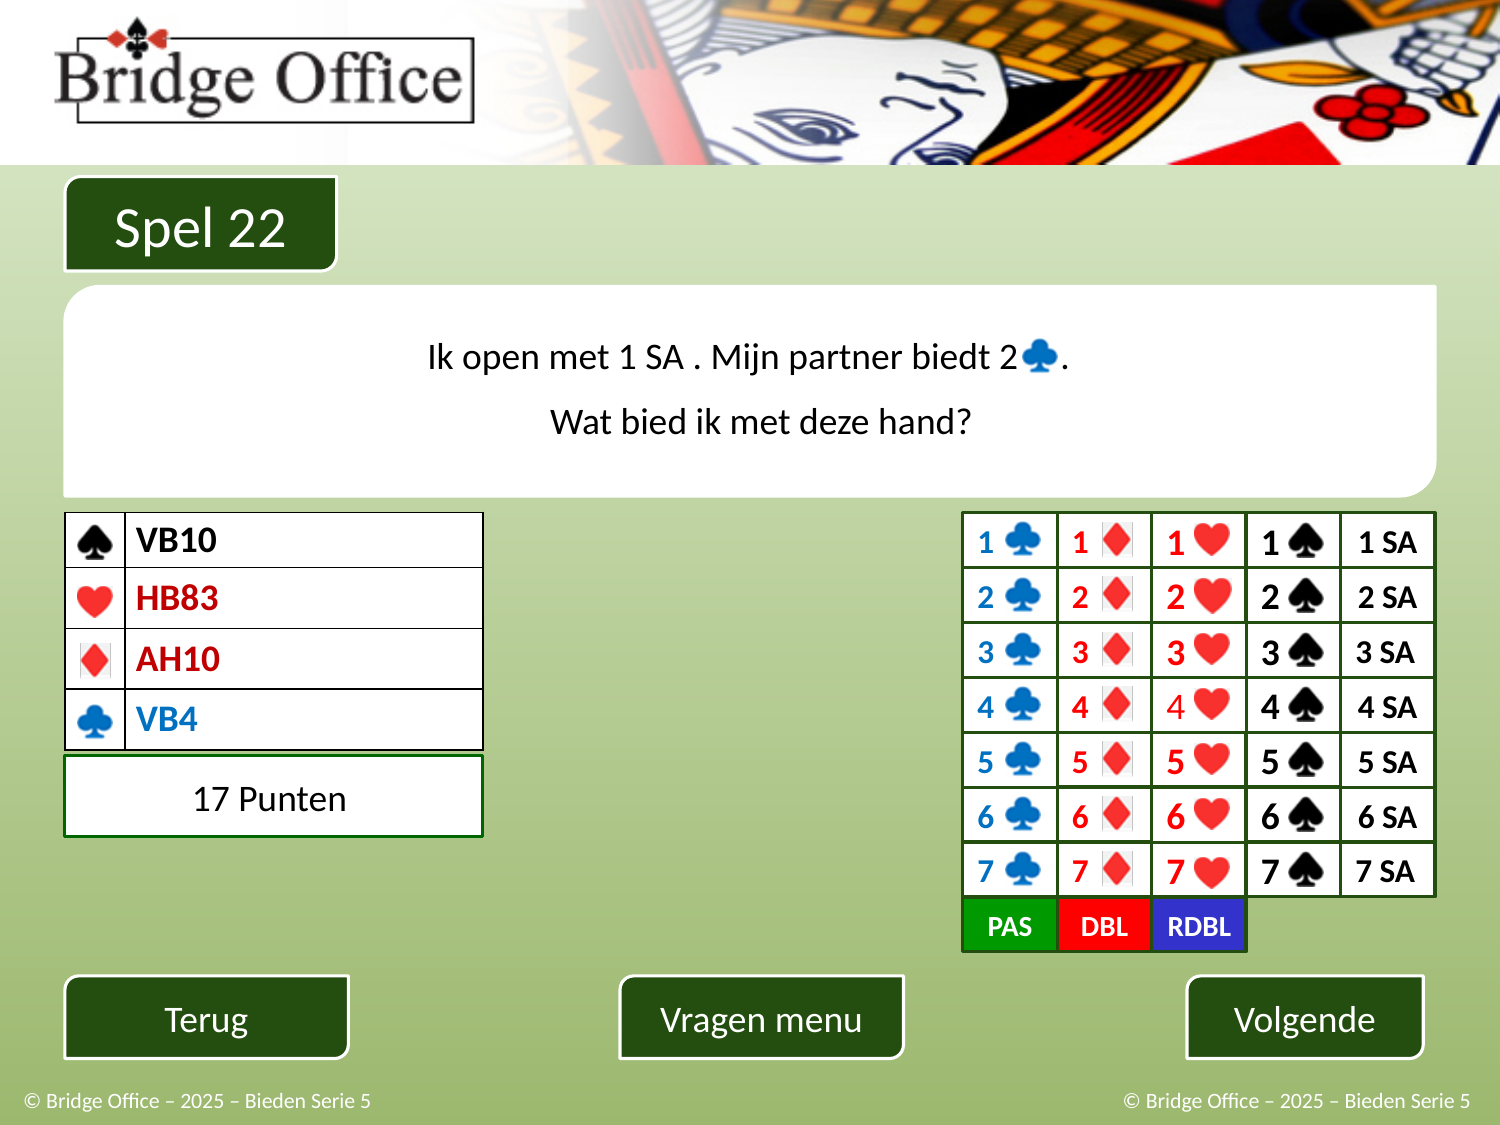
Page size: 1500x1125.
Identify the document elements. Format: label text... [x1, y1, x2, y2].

text_box RDBL [1153, 898, 1248, 953]
table_cell [66, 690, 124, 749]
picture [1099, 741, 1135, 778]
picture [1288, 686, 1324, 723]
text_box 4 [1245, 676, 1339, 734]
table_cell VB4 [126, 690, 482, 749]
picture [1004, 521, 1041, 558]
text_box 4 [1059, 676, 1150, 734]
picture [1004, 851, 1041, 887]
picture [1004, 576, 1041, 613]
text_box 7 [1150, 841, 1245, 898]
text_box Spel 22 [63, 178, 339, 273]
picture [1099, 796, 1135, 833]
text_box 1 [1245, 511, 1342, 569]
text_box 4 SA [1339, 676, 1437, 734]
table_cell [66, 629, 124, 688]
text_box 7 SA [1339, 844, 1437, 898]
text_box 3 [1056, 621, 1150, 676]
text_box PAS [961, 896, 1059, 953]
picture [1288, 576, 1324, 613]
text_box Volgende [1185, 974, 1425, 1061]
text_box Terug [63, 974, 350, 1061]
picture [0, 0, 1500, 166]
picture [1099, 686, 1135, 723]
table_cell AH10 [126, 629, 482, 688]
text_box 4 [1150, 676, 1245, 734]
picture [1099, 576, 1135, 613]
text_box 3 [1150, 621, 1245, 676]
text_box 3 SA [1339, 621, 1437, 676]
text_box 1 [961, 511, 1059, 569]
text_box [63, 284, 1437, 498]
text_box © Bridge Office – 2025 – Bieden Serie 5 [8, 1079, 393, 1121]
picture [1288, 796, 1324, 833]
picture [1193, 743, 1230, 776]
text_box 5 [1153, 734, 1248, 786]
text_box 5 SA [1339, 734, 1437, 786]
text_box 7 [961, 841, 1056, 896]
text_box 1 SA [1342, 511, 1437, 569]
text_box 4 [961, 676, 1059, 734]
text_box DBL [1059, 898, 1153, 953]
text_box 2 [1056, 569, 1153, 621]
table_header [66, 513, 124, 567]
text_box 6 [1150, 786, 1245, 841]
picture [1193, 578, 1232, 614]
text_box Wat bied ik met deze hand? [528, 389, 995, 450]
text_box 6 [1245, 786, 1339, 841]
picture [1004, 741, 1041, 778]
picture [1099, 631, 1135, 668]
picture [1288, 851, 1324, 887]
table_cell [66, 568, 124, 628]
text_box 5 [1059, 734, 1153, 786]
picture [1193, 798, 1230, 830]
picture [77, 524, 114, 561]
picture [1193, 523, 1230, 556]
text_box 7 [1056, 841, 1150, 898]
picture [1194, 633, 1230, 666]
text_box 2 [961, 569, 1056, 621]
text_box 6 SA [1339, 786, 1437, 844]
text_box 2 SA [1339, 569, 1437, 621]
text_box 3 [1245, 621, 1339, 676]
text_box © Bridge Office – 2025 – Bieden Serie 5 [1107, 1079, 1500, 1121]
picture [1004, 796, 1041, 833]
picture [1288, 631, 1324, 668]
text_box 3 [961, 621, 1056, 676]
text_box Ik open met 1 SA . Mijn partner biedt 2 . [394, 324, 1104, 385]
picture [1193, 688, 1230, 721]
picture [1099, 522, 1135, 558]
text_box 2 [1245, 569, 1339, 621]
text_box Vragen menu [618, 974, 906, 1061]
text_box 5 [1248, 734, 1339, 786]
picture [1004, 686, 1041, 723]
text_box 1 [1153, 511, 1245, 569]
picture [1004, 631, 1041, 668]
table_cell HB83 [126, 568, 482, 628]
picture [1288, 741, 1324, 778]
picture [1193, 857, 1230, 890]
text_box 2 [1153, 569, 1245, 621]
picture [1022, 338, 1059, 374]
text_box 7 [1245, 841, 1339, 898]
text_box 6 [1056, 786, 1150, 841]
text_box 17 Punten [63, 754, 484, 838]
picture [1099, 851, 1135, 887]
picture [77, 585, 114, 618]
text_box 6 [961, 786, 1056, 841]
picture [77, 643, 114, 679]
picture [77, 703, 114, 740]
picture [1288, 521, 1325, 558]
table_header VB10 [126, 513, 482, 567]
text_box 1 [1059, 511, 1153, 569]
text_box 5 [961, 734, 1059, 786]
